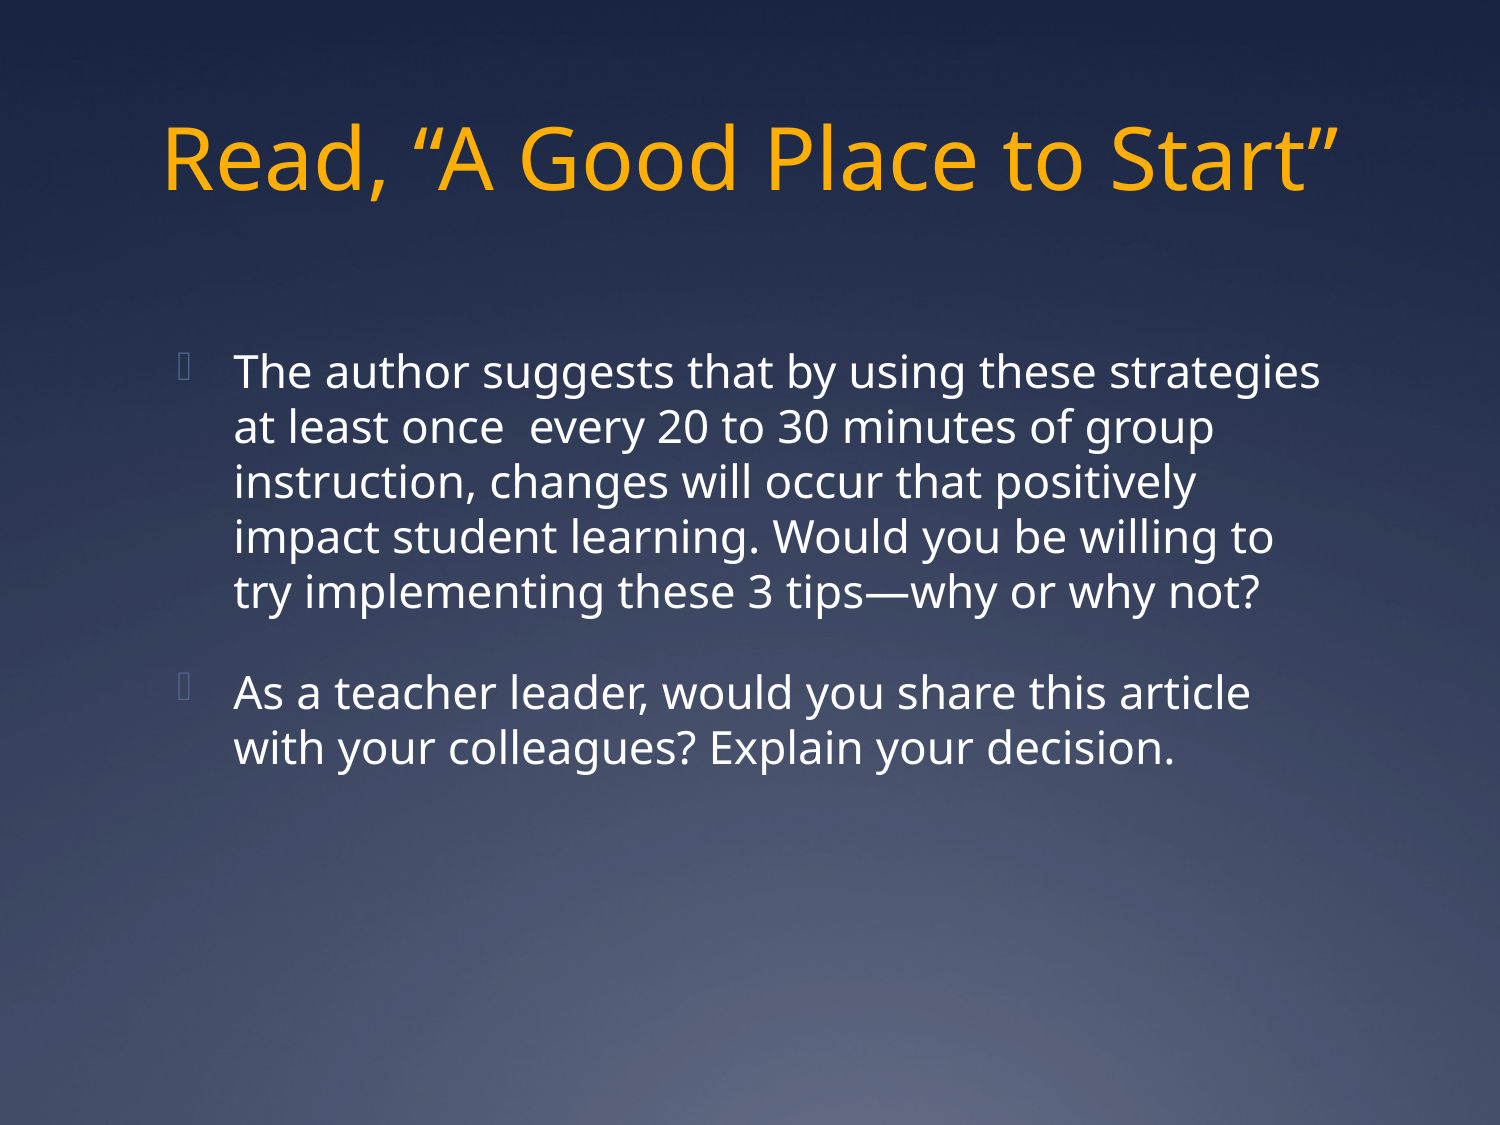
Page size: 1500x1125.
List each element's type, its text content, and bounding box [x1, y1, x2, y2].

title Read, “A Good Place to Start” [100, 95, 1400, 225]
list The author suggests that by using these strategies at least once every 20 to 30 minutes of group instruction, changes will occur that positively impact student learning. Would you be willing to try implementing these 3 tips—why or why not? As a teacher leader, would you share this article with your colleagues? Explain your decision. [162, 335, 1338, 1005]
